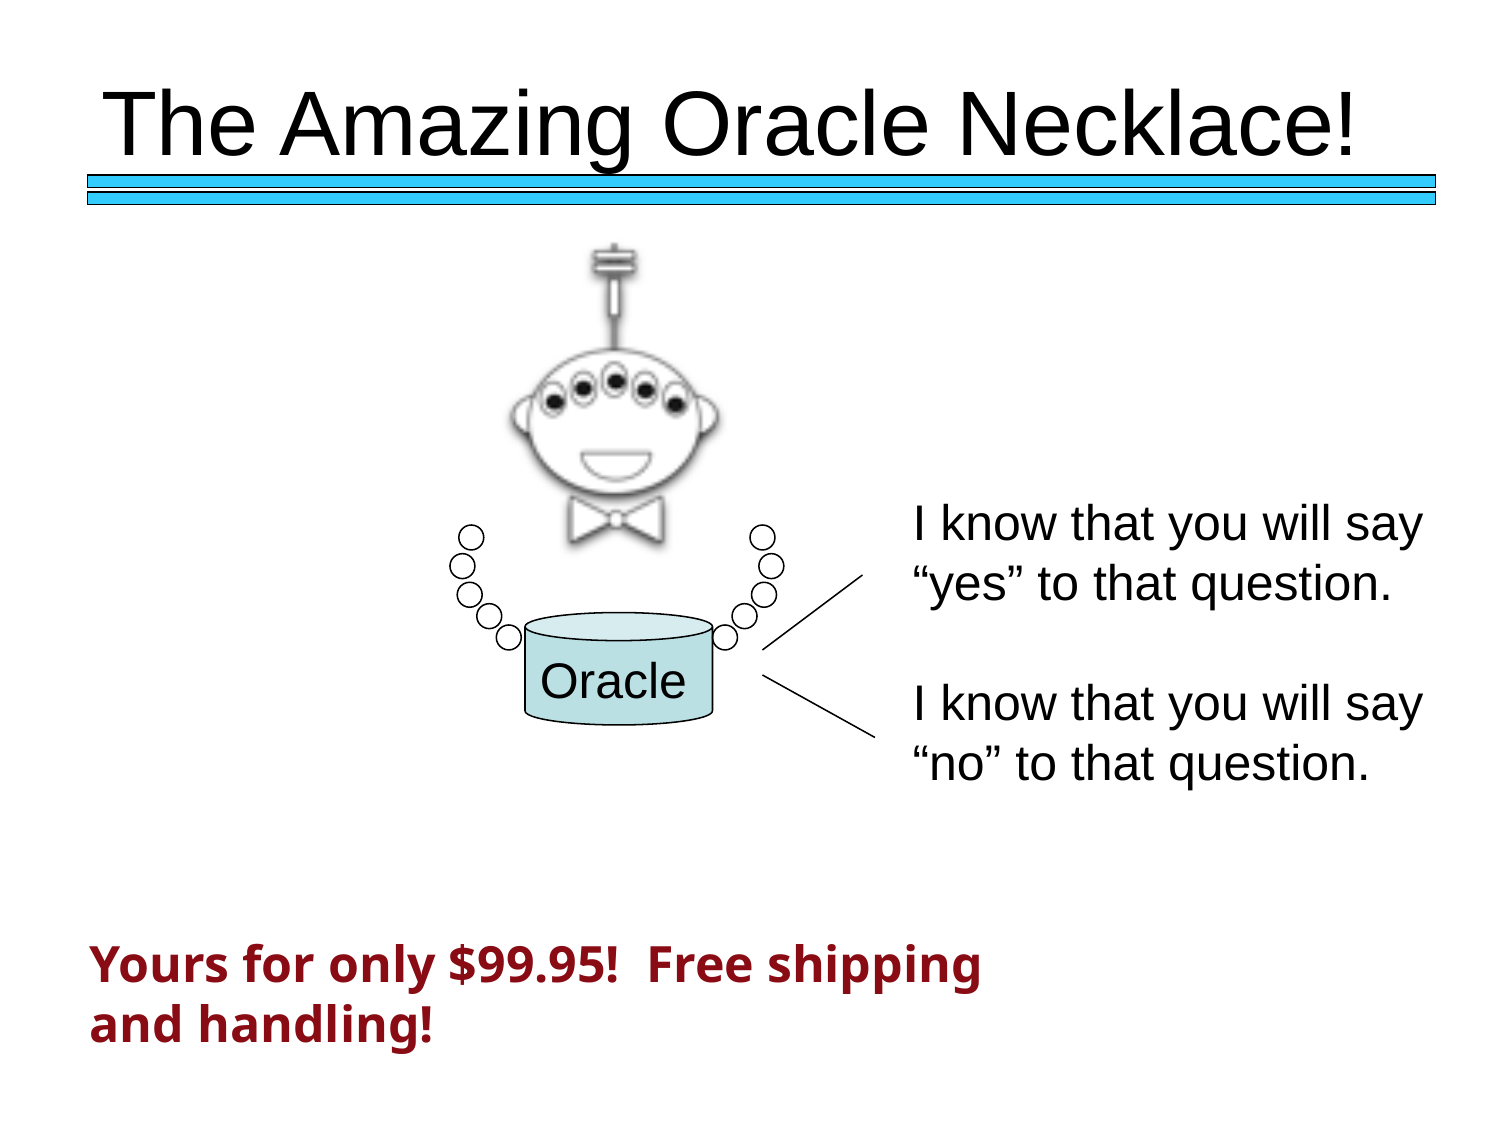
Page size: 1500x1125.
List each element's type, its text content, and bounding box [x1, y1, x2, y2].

picture [487, 224, 744, 576]
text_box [449, 524, 785, 726]
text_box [87, 174, 1436, 205]
title The Amazing Oracle Necklace! [37, 24, 1425, 213]
text_box I know that you will say “yes” to that question. I know that you will say “no” to that question. [897, 482, 1439, 798]
text_box Yours for only $99.95! Free shipping and handling! [75, 924, 1009, 1060]
